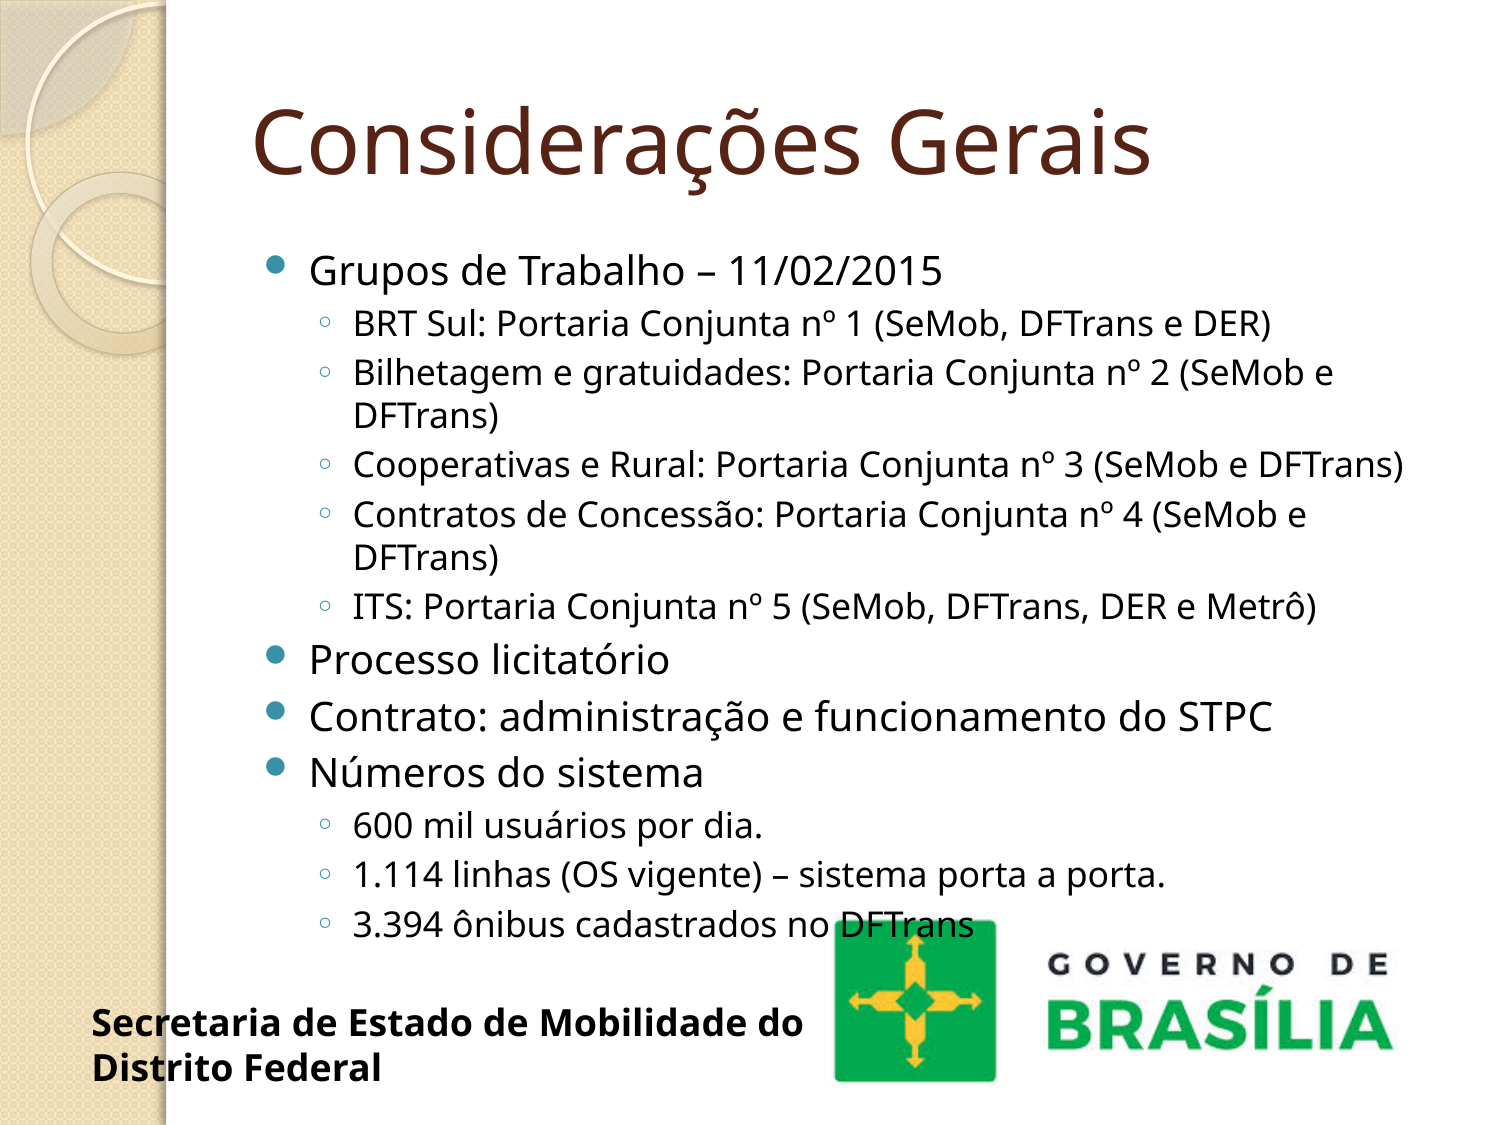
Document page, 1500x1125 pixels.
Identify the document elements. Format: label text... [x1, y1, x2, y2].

list Grupos de Trabalho – 11/02/2015 BRT Sul: Portaria Conjunta nº 1 (SeMob, DFTrans e DER) Bilhetagem e gratuidades: Portaria Conjunta nº 2 (SeMob e DFTrans) Cooperativas e Rural: Portaria Conjunta nº 3 (SeMob e DFTrans) Contratos de Concessão: Portaria Conjunta nº 4 (SeMob e DFTrans) ITS: Portaria Conjunta nº 5 (SeMob, DFTrans, DER e Metrô) Processo licitatório Contrato: administração e funcionamento do STPC Números do sistema 600 mil usuários por dia. 1.114 linhas (OS vigente) – sistema porta a porta. 3.394 ônibus cadastrados no DFTrans [235, 237, 1466, 953]
picture [823, 953, 1424, 1118]
title Considerações Gerais [235, 45, 1466, 233]
